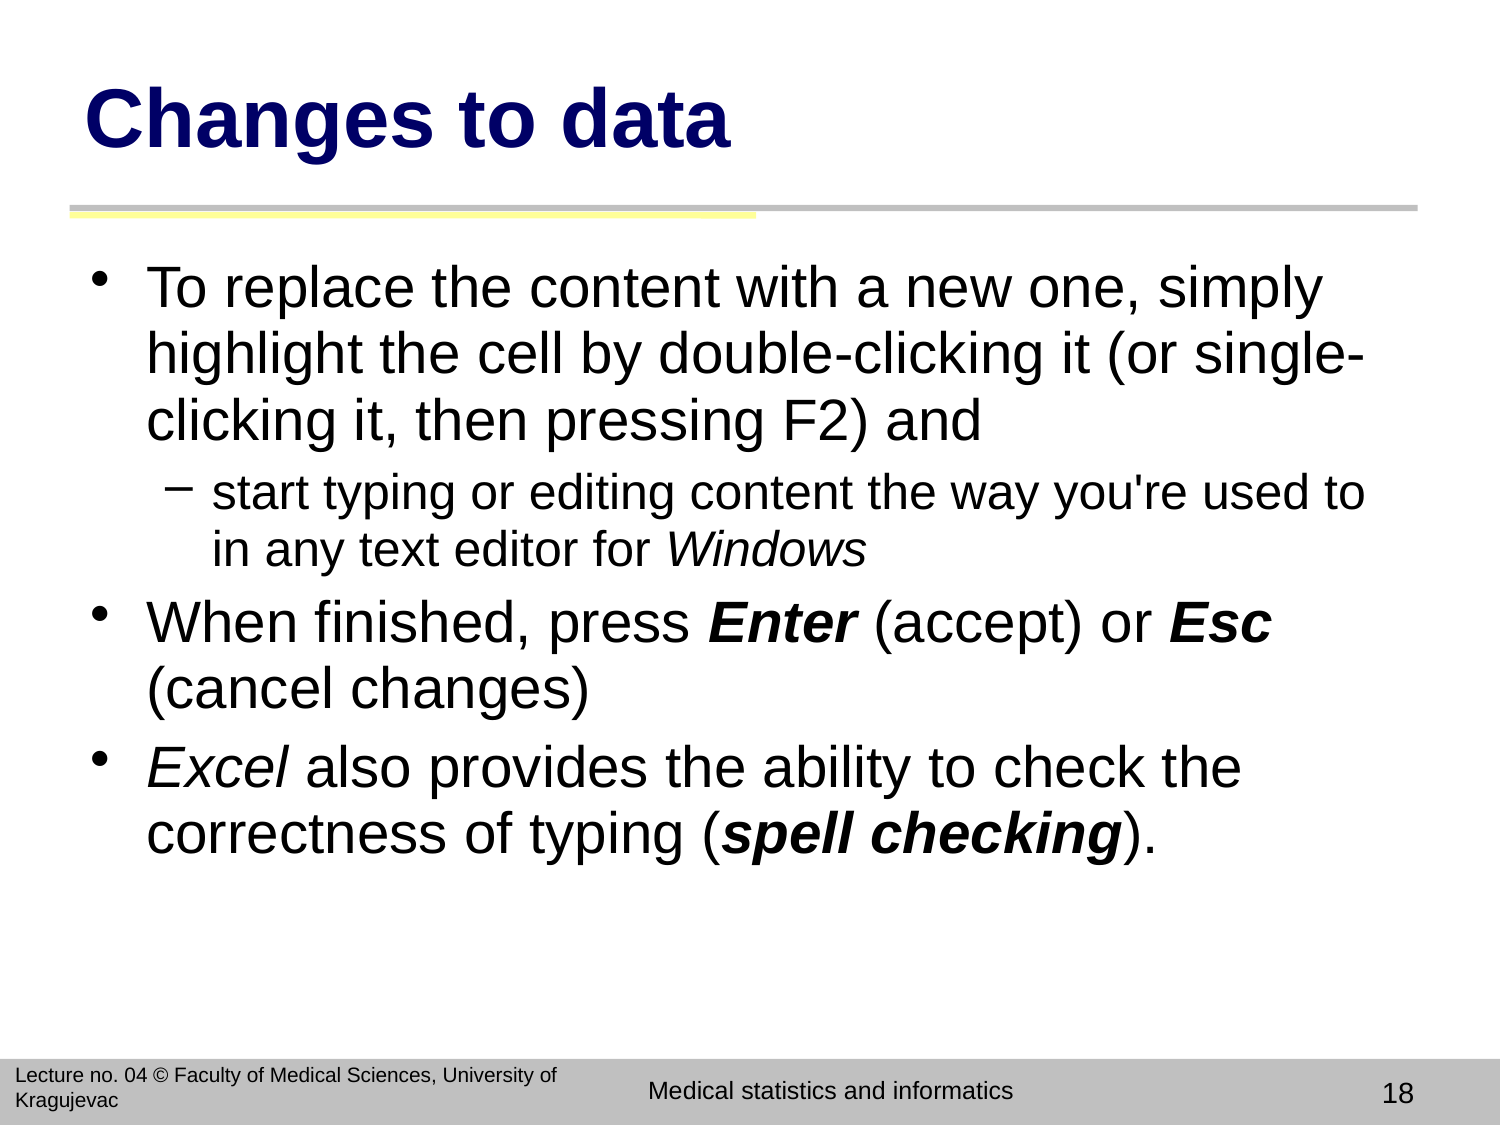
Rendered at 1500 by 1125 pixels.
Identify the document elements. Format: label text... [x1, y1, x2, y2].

title Changes to data [69, 19, 1426, 208]
slide_number Lecture no. 04 © Faculty of Medical Sciences, University of Kragujevac [0, 1053, 619, 1108]
slide_number 18 [1166, 1066, 1430, 1125]
list To replace the content with a new one, simply highlight the cell by double-clicking it (or single-clicking it, then pressing F2) and start typing or editing content the way you're used to in any text editor for Windows When finished, press Enter (accept) or Esc (cancel changes) Excel also provides the ability to check the correctness of typing (spell checking). [74, 246, 1426, 1023]
footer Medical statistics and informatics [512, 1066, 1151, 1125]
